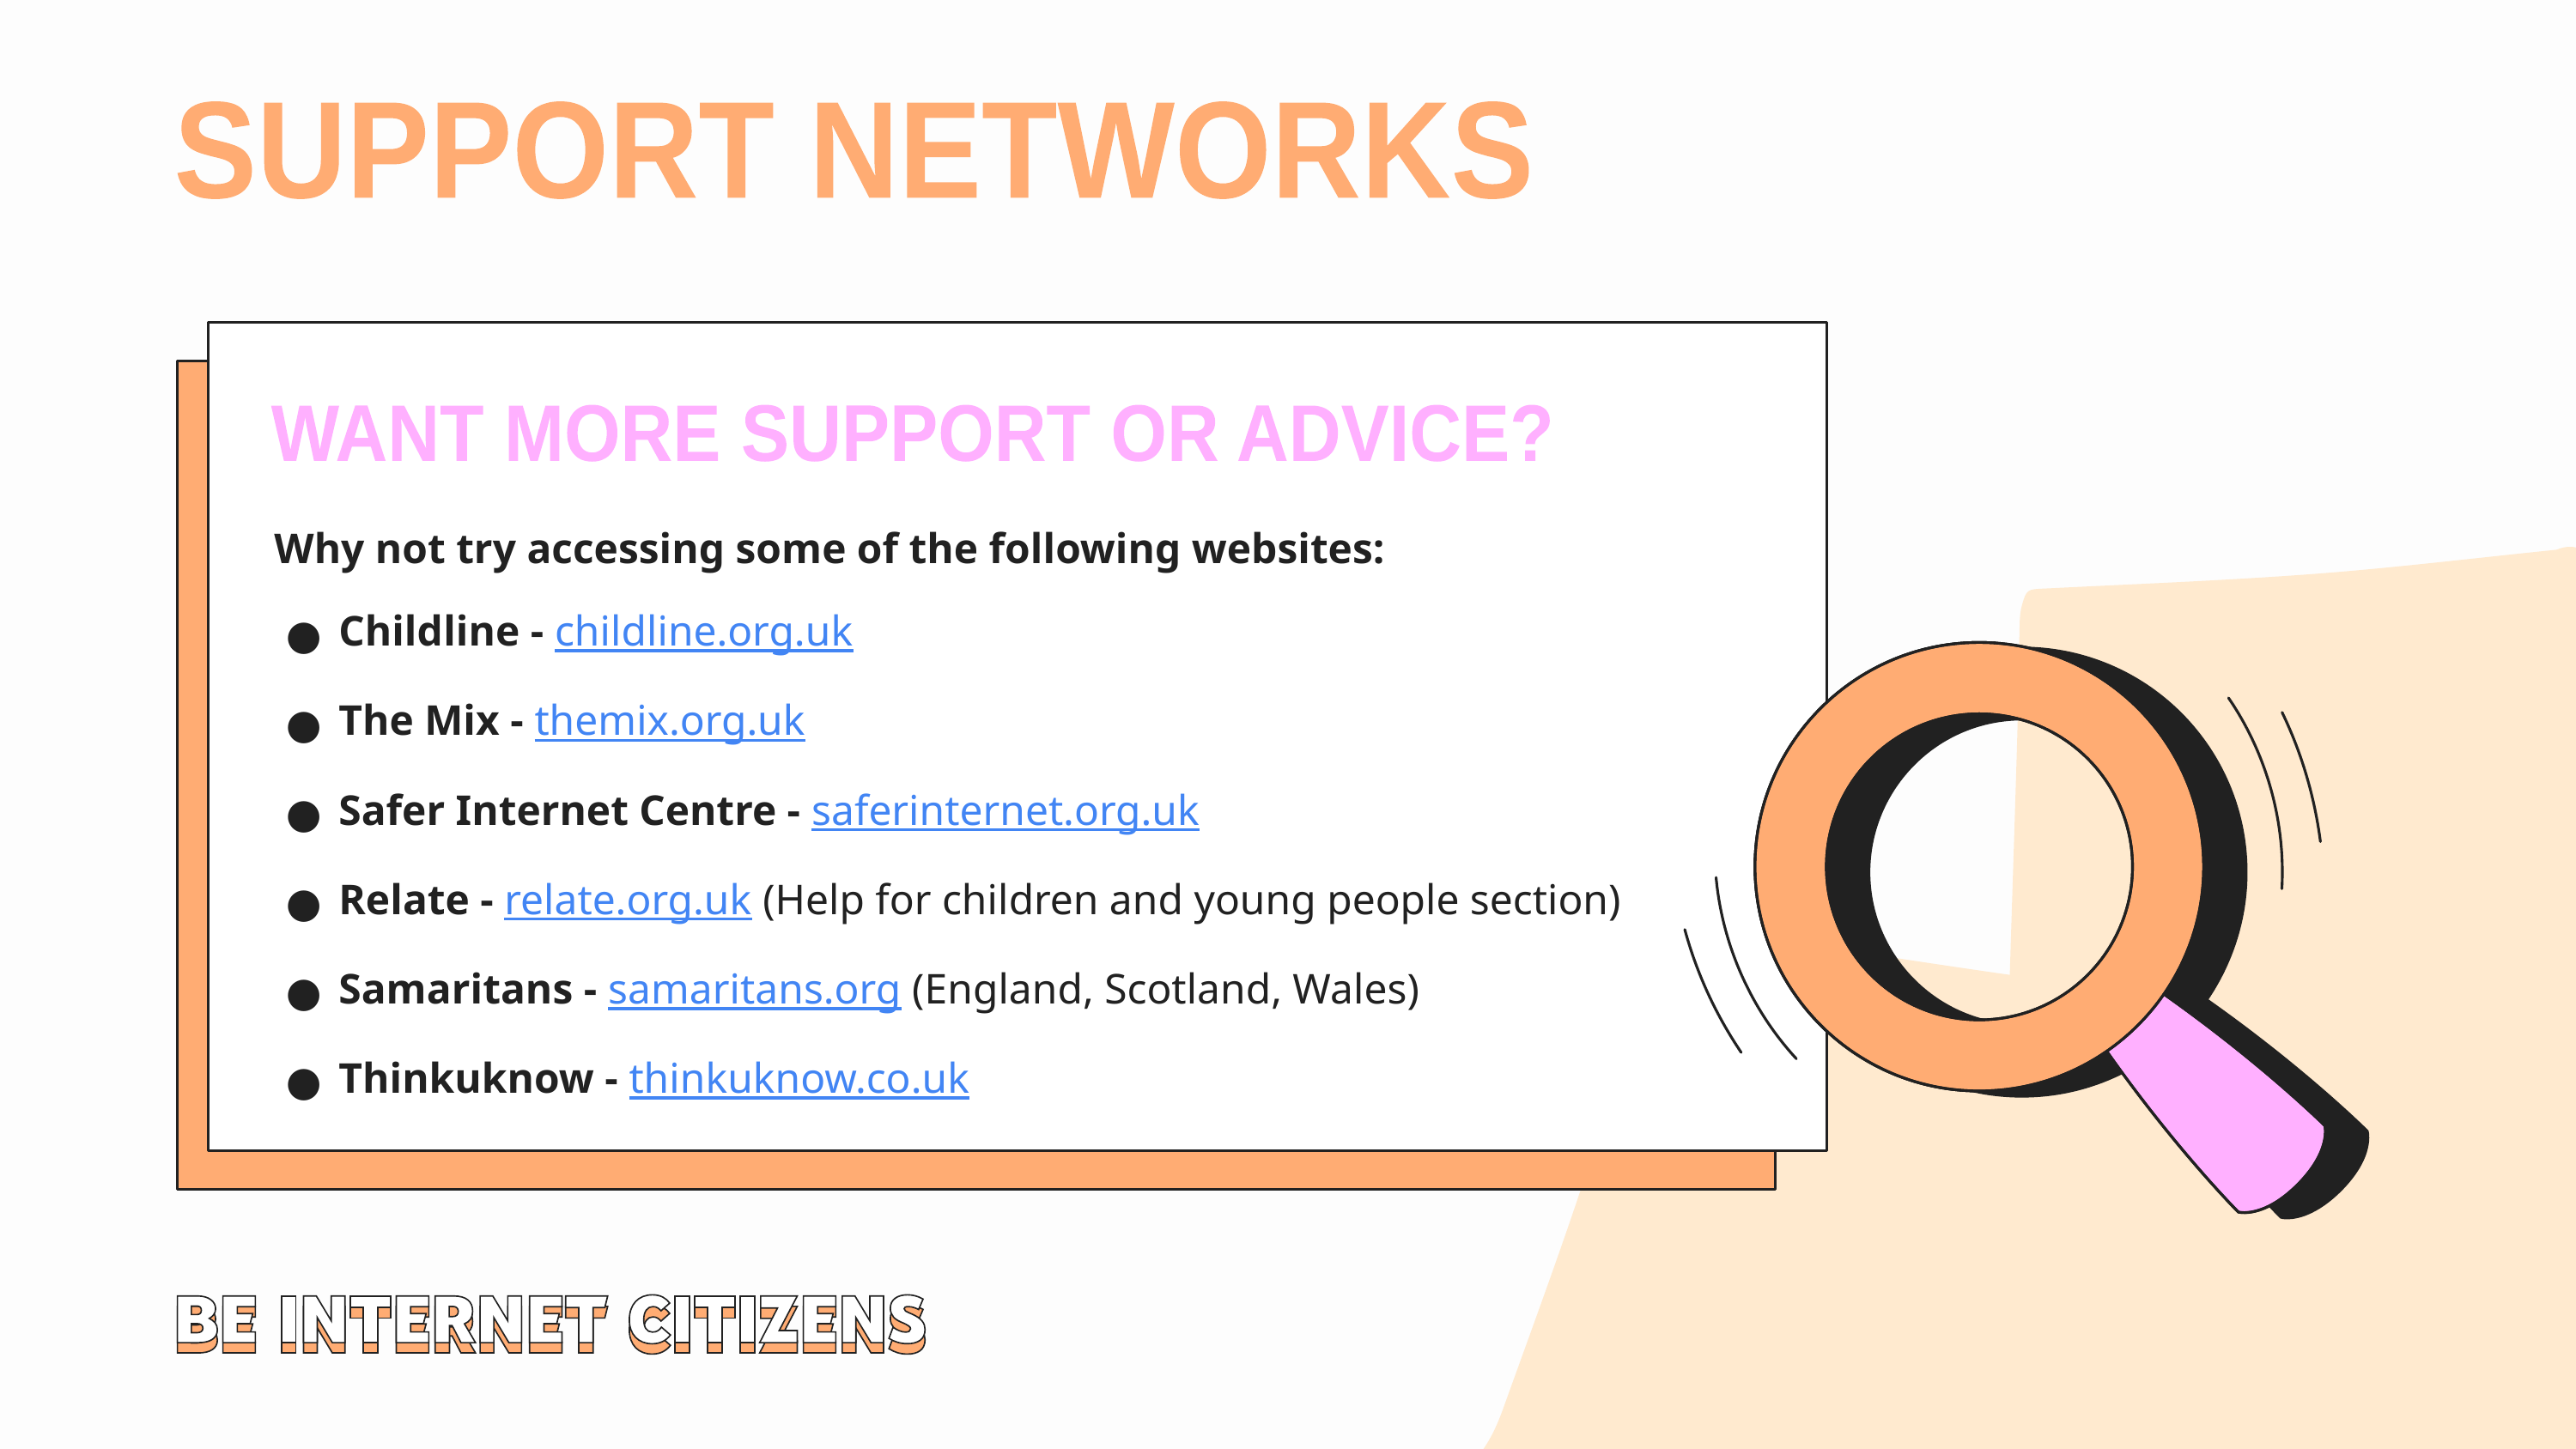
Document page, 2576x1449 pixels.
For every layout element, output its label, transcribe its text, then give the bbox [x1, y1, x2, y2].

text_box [1684, 642, 2375, 1220]
text_box [177, 361, 1680, 1190]
text_box [1483, 547, 2576, 1449]
text_box [208, 322, 1827, 1151]
text_box Why not try accessing some of the following websites: Childline - childline.org.uk The Mix - themix.org.uk Safer Internet Centre - saferinternet.org.uk Relate - relate.org.uk (Help for children and young people section) Samaritans - samaritans.org (England, Scotland, Wales) Thinkuknow - thinkuknow.co.uk [261, 504, 1689, 1121]
